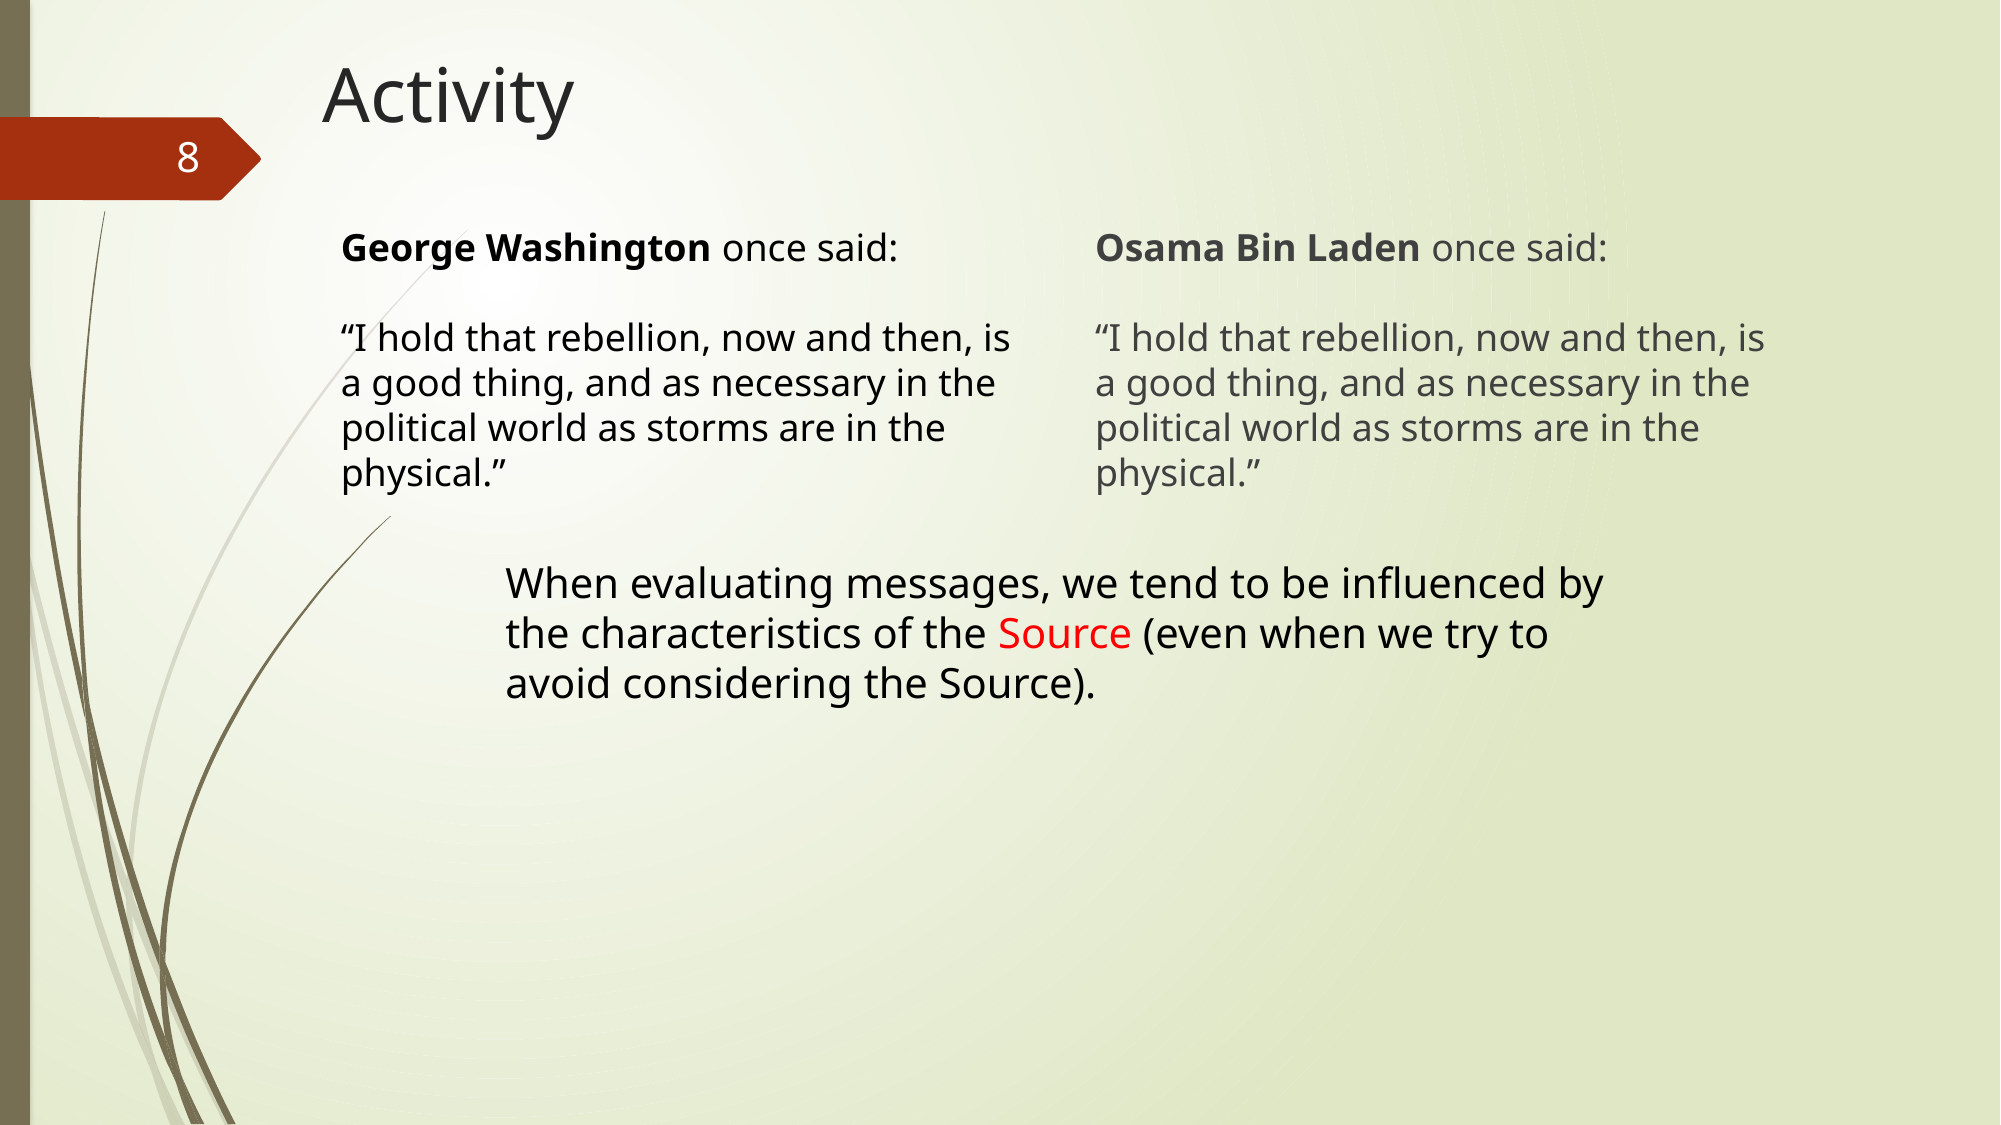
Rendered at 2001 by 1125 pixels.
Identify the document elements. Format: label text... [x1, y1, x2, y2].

list Osama Bin Laden once said: “I hold that rebellion, now and then, is a good thing, and as necessary in the political world as storms are in the physical.” [1079, 216, 1792, 870]
text_box When evaluating messages, we tend to be influenced by the characteristics of the Source (even when we try to avoid considering the Source). [490, 549, 1669, 759]
slide_number 8 [87, 129, 216, 190]
title Activity [307, 40, 1770, 251]
text_box George Washington once said: “I hold that rebellion, now and then, is a good thing, and as necessary in the political world as storms are in the physical.” [326, 216, 1039, 502]
